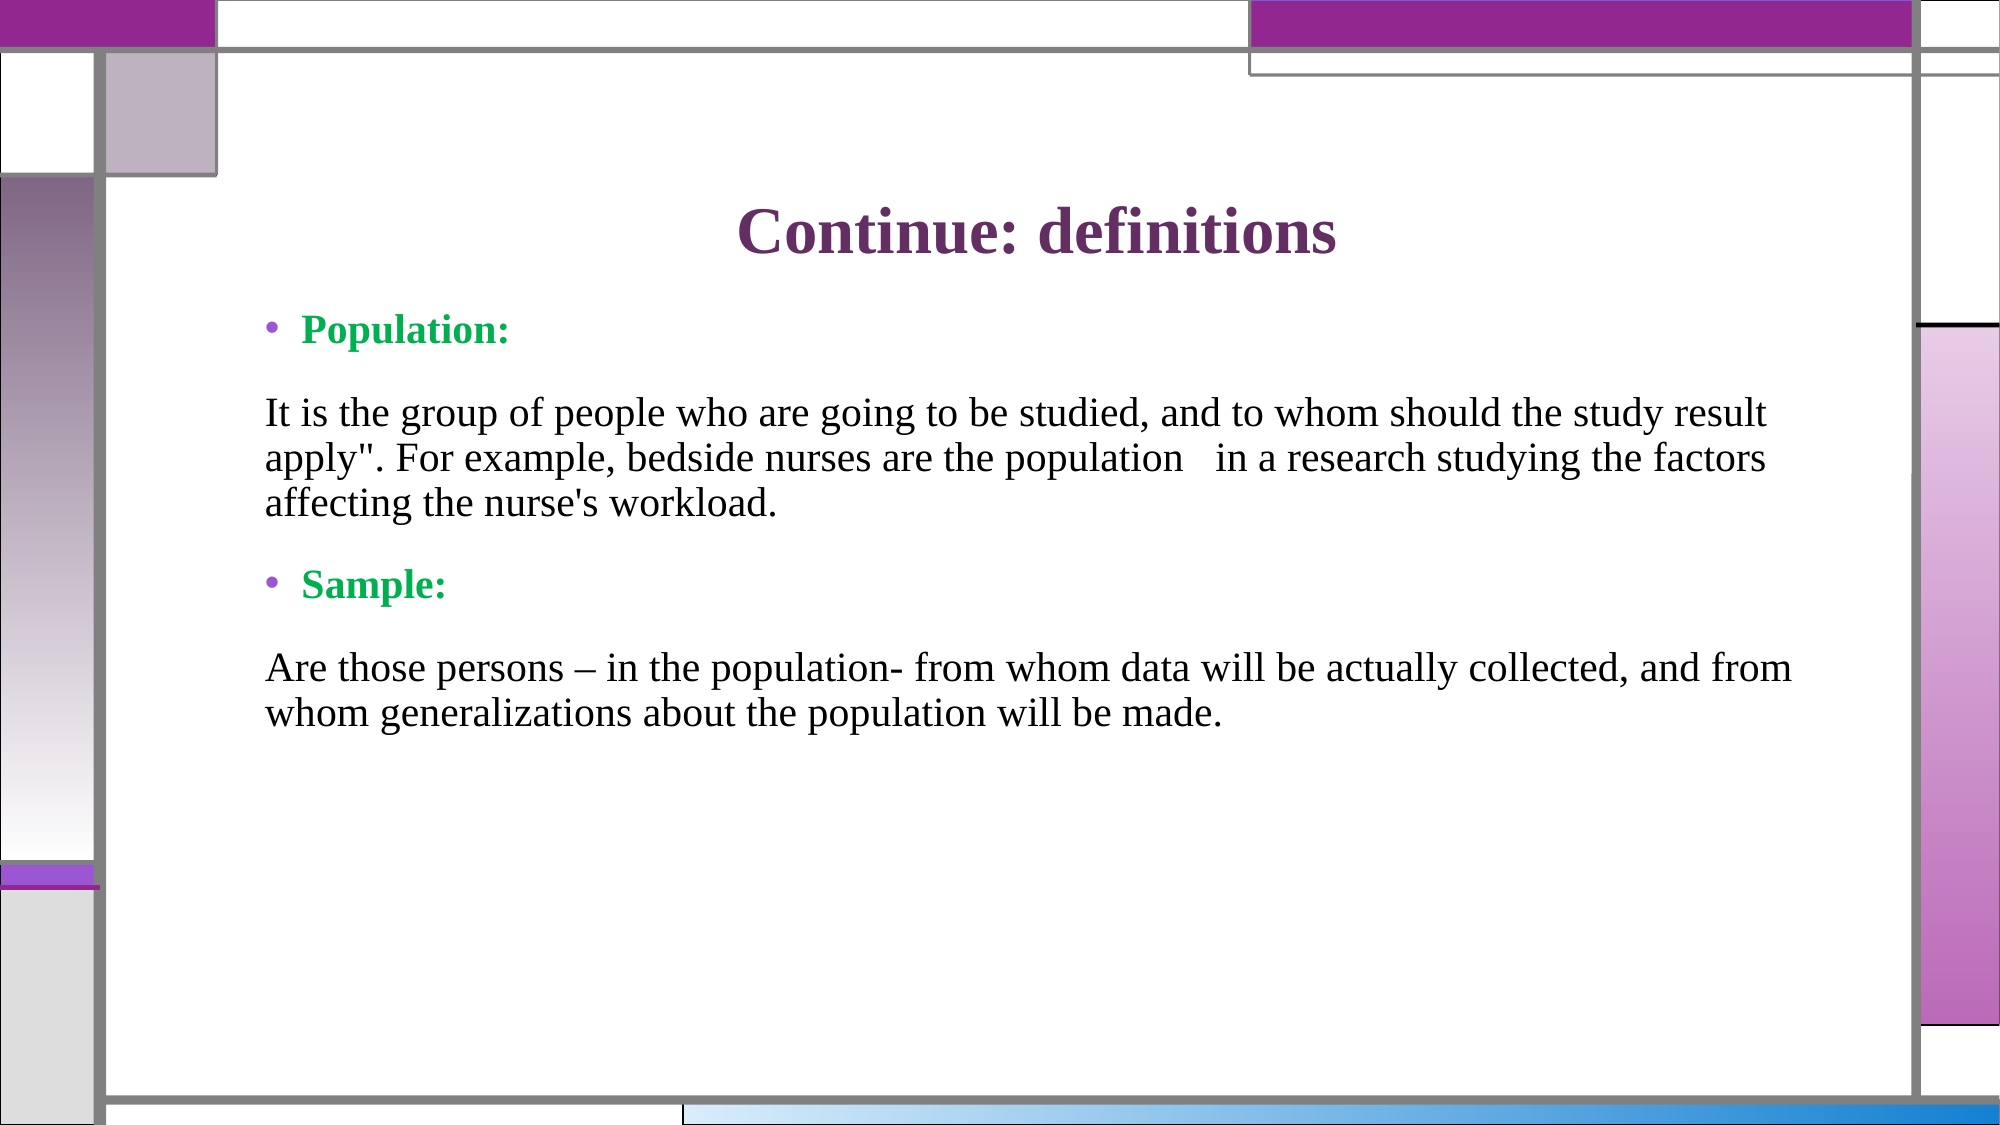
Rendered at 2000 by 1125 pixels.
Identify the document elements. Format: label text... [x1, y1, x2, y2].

title Continue: definitions [249, 87, 1825, 275]
list Population: It is the group of people who are going to be studied, and to whom should the study result apply". For example, bedside nurses are the population in a research studying the factors affecting the nurse's workload. Sample: Are those persons – in the population- from whom data will be actually collected, and from whom generalizations about the population will be made. [249, 299, 1825, 988]
